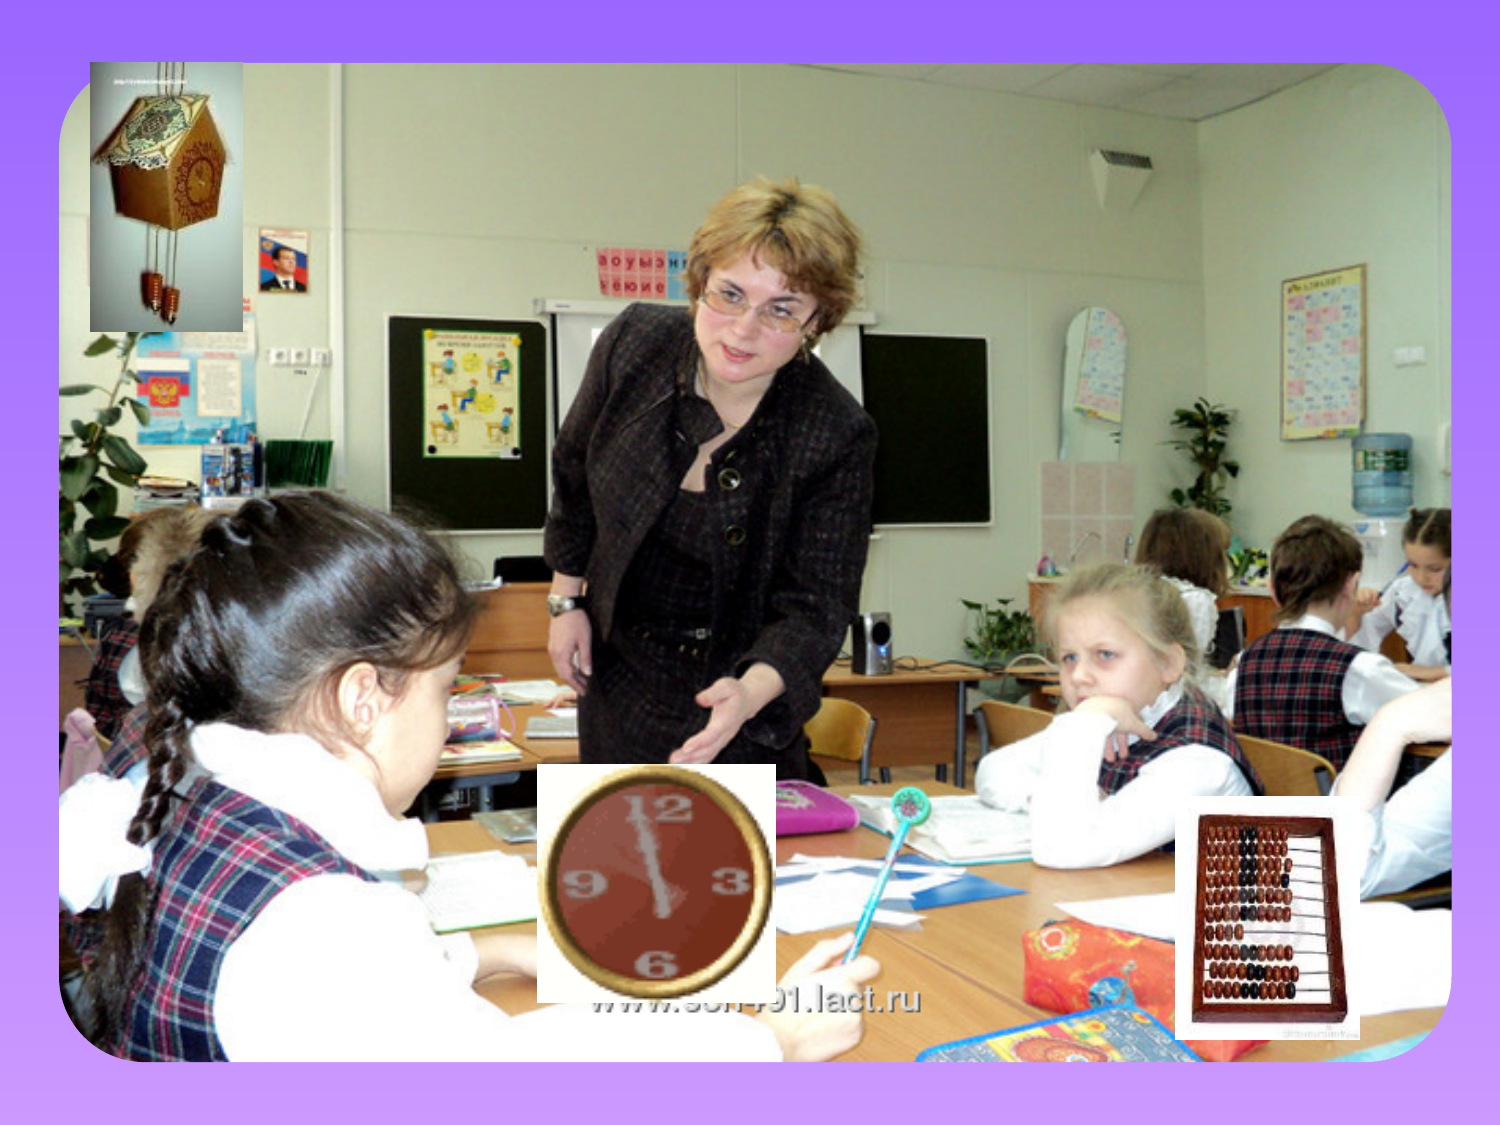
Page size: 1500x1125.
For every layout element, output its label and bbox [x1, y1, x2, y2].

picture [58, 62, 1452, 1063]
